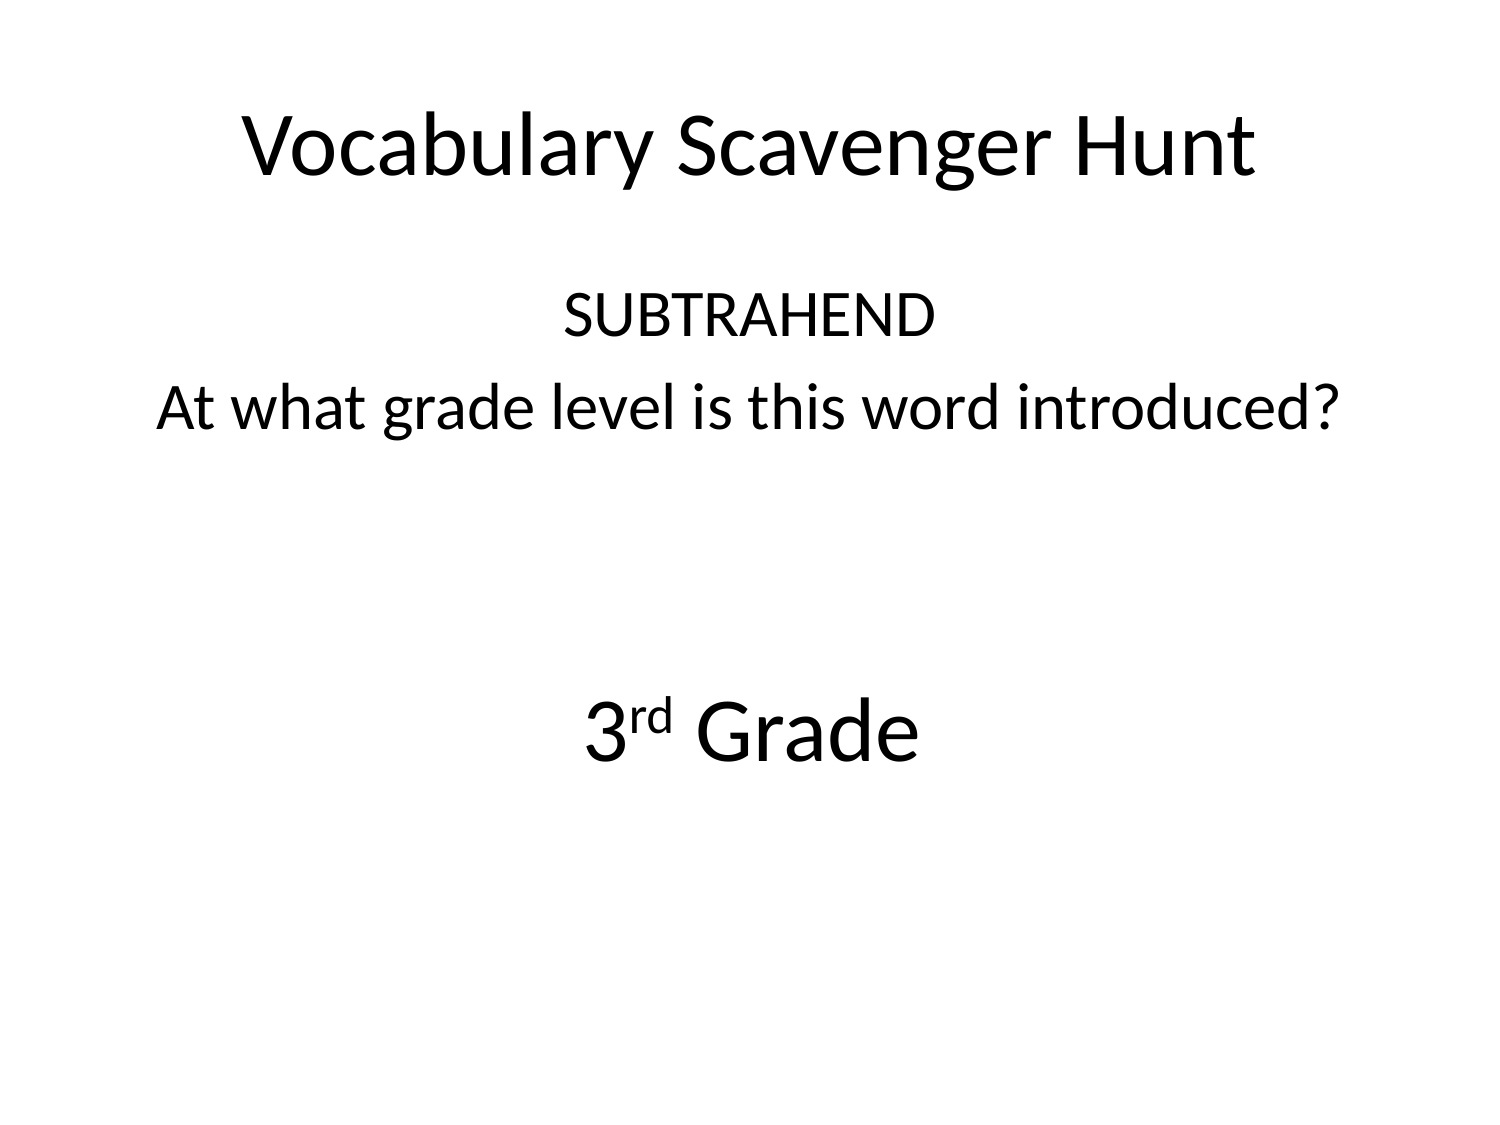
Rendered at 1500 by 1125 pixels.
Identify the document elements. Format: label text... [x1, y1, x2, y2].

text_box 3rd Grade [567, 662, 937, 788]
list SUBTRAHEND At what grade level is this word introduced? [75, 262, 1425, 513]
title Vocabulary Scavenger Hunt [75, 45, 1425, 233]
